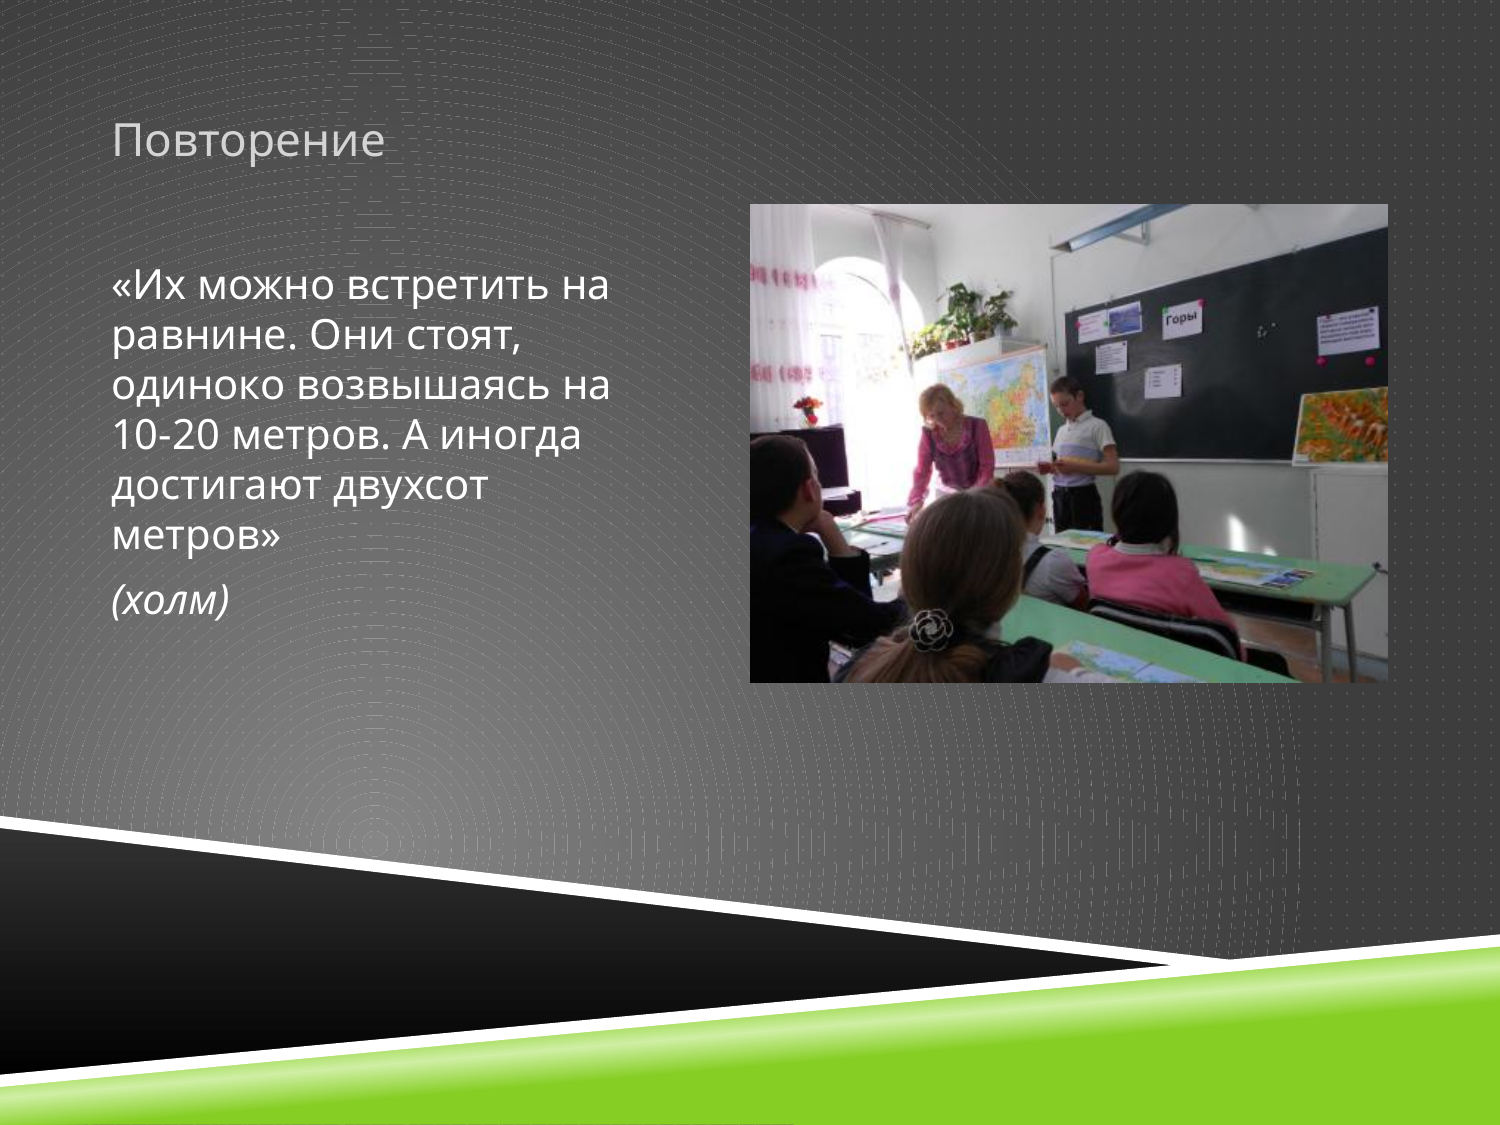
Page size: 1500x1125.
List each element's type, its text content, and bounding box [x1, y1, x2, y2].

title Повторение [111, 99, 666, 173]
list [749, 204, 1388, 683]
list «Их можно встретить на равнине. Они стоят, одиноко возвышаясь на 10-20 метров. А иногда достигают двухсот метров» (холм) [110, 250, 666, 791]
